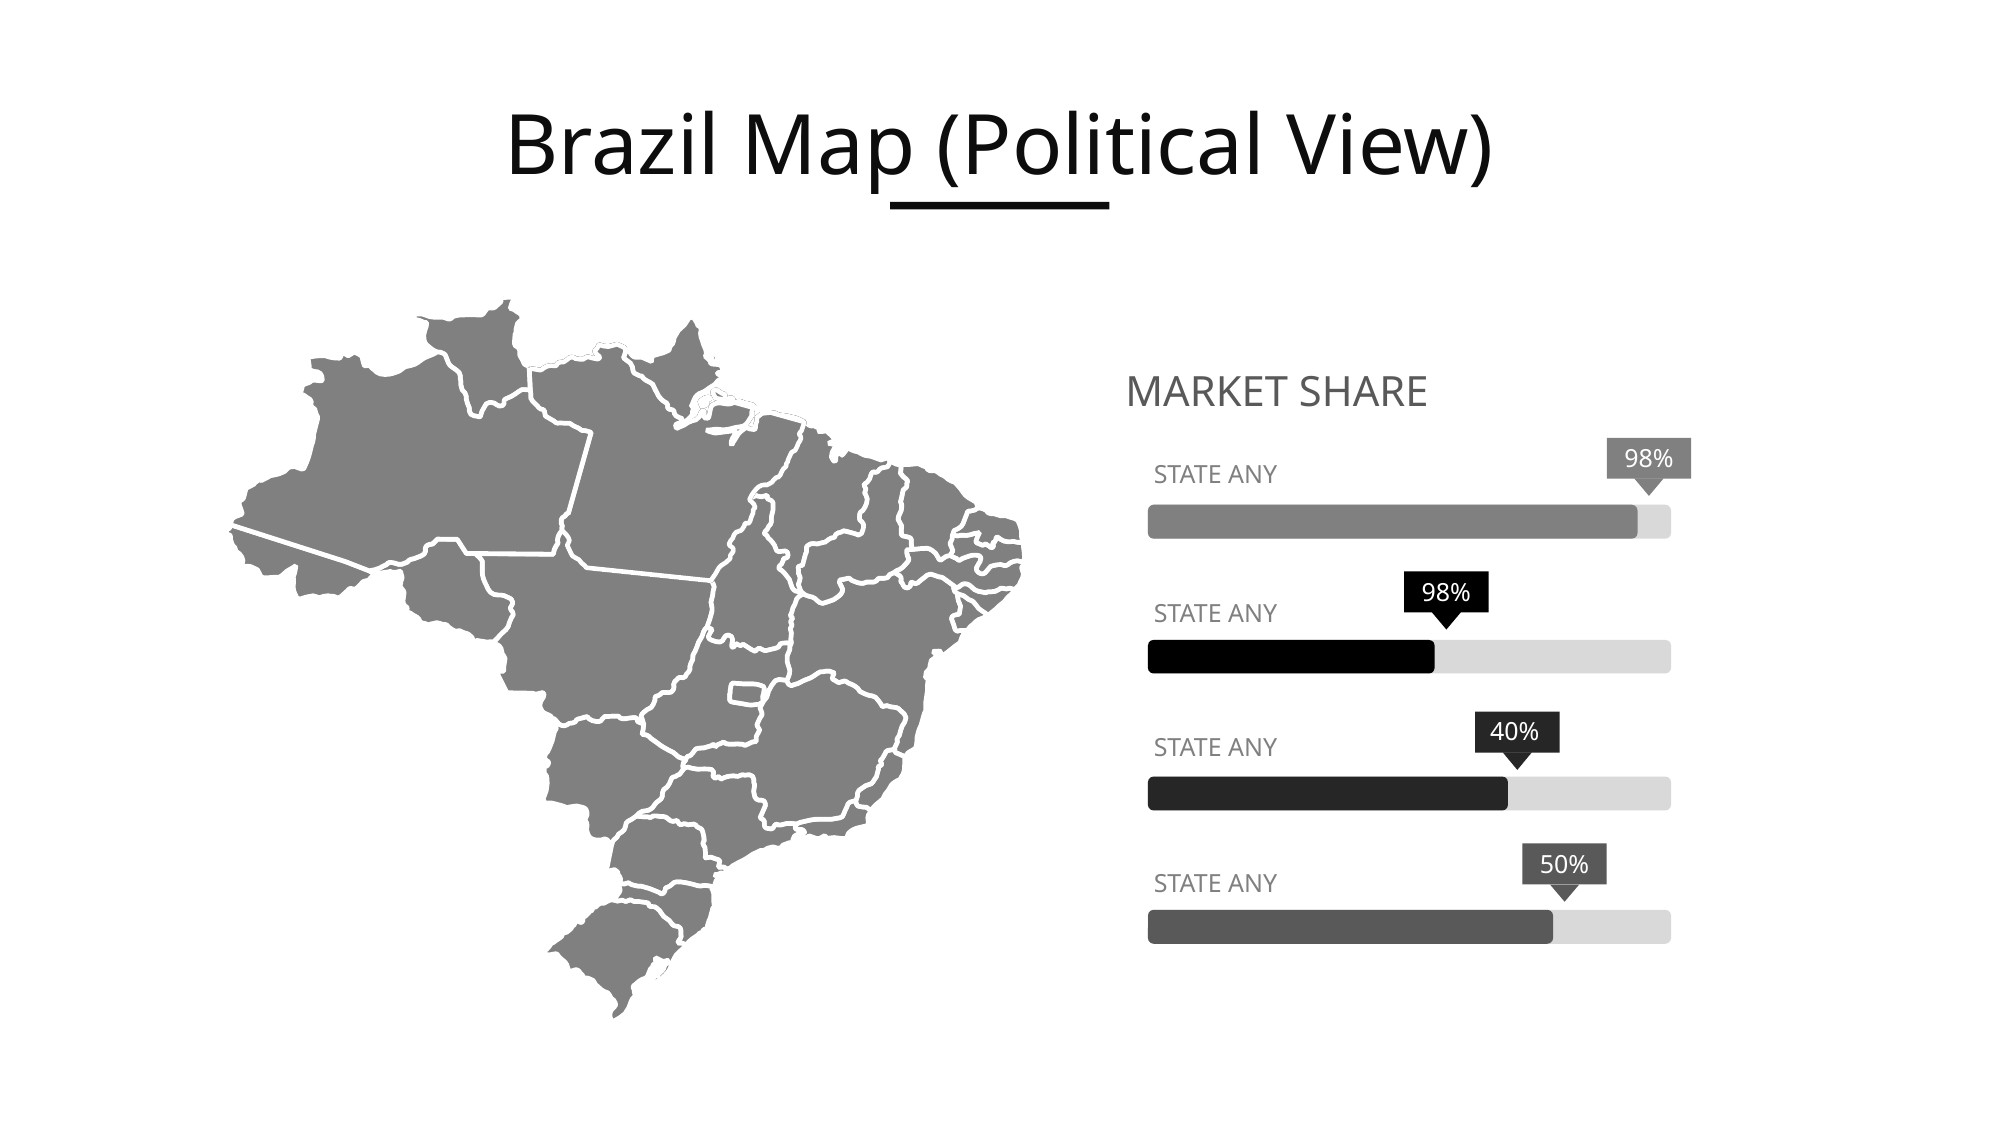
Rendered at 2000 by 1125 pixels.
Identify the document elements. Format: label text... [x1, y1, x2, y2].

text_box [1633, 504, 1672, 539]
text_box [1558, 895, 1571, 902]
text_box Brazil Map (Political View) [0, 96, 2000, 187]
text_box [224, 296, 1025, 1023]
text_box [1606, 437, 1692, 479]
text_box [1475, 711, 1479, 753]
text_box 40% [1479, 708, 1551, 762]
text_box STATE ANY [1146, 723, 1407, 784]
text_box STATE ANY [1146, 450, 1407, 511]
text_box 98% [1613, 442, 1685, 497]
text_box [1147, 504, 1638, 539]
text_box [1548, 909, 1672, 944]
text_box [888, 200, 1111, 211]
text_box [1522, 843, 1529, 885]
text_box [1600, 843, 1607, 885]
text_box [1551, 711, 1560, 753]
text_box [1430, 639, 1672, 674]
text_box [1510, 762, 1524, 770]
text_box [1147, 909, 1554, 944]
text_box [1634, 478, 1664, 496]
text_box MARKET SHARE [1125, 343, 1717, 437]
text_box [1504, 776, 1672, 811]
text_box [1404, 571, 1489, 613]
text_box [1147, 639, 1435, 674]
text_box 50% [1529, 840, 1600, 895]
text_box STATE ANY [1146, 590, 1407, 651]
text_box 98% [1410, 576, 1482, 631]
text_box [1147, 776, 1508, 811]
text_box STATE ANY [1146, 860, 1407, 920]
